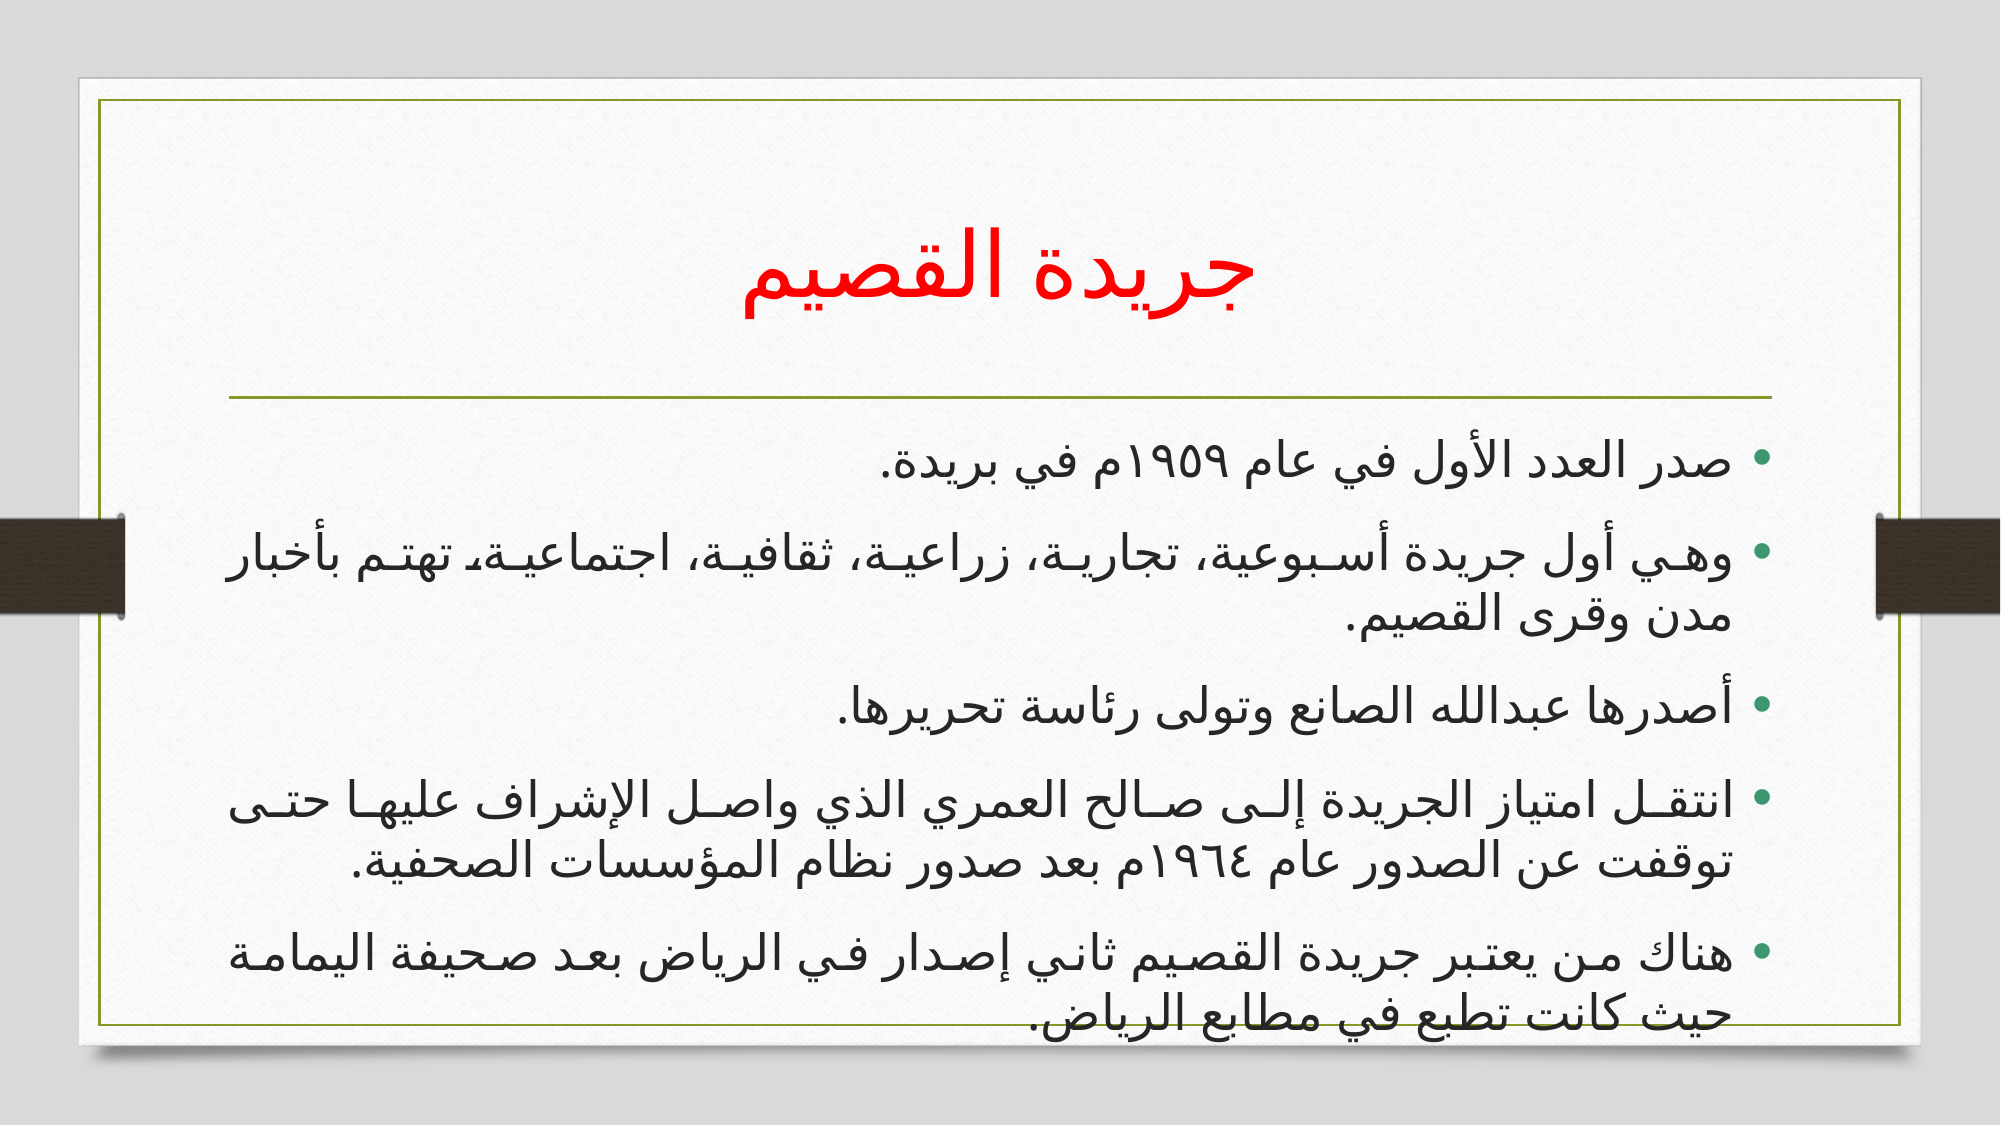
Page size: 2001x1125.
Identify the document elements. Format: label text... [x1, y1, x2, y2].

title جريدة القصيم [212, 161, 1788, 375]
picture [0, 0, 2001, 1125]
list صدر العدد الأول في عام ١٩٥٩م في بريدة. وهي أول جريدة أسبوعية، تجارية، زراعية، ثقافية، اجتماعية، تهتم بأخبار مدن وقرى القصيم. أصدرها عبدالله الصانع وتولى رئاسة تحريرها. انتقل امتياز الجريدة إلى صالح العمري الذي واصل الإشراف عليها حتى توقفت عن الصدور عام ١٩٦٤م بعد صدور نظام المؤسسات الصحفية. هناك من يعتبر جريدة القصيم ثاني إصدار في الرياض بعد صحيفة اليمامة حيث كانت تطبع في مطابع الرياض. [212, 419, 1788, 964]
